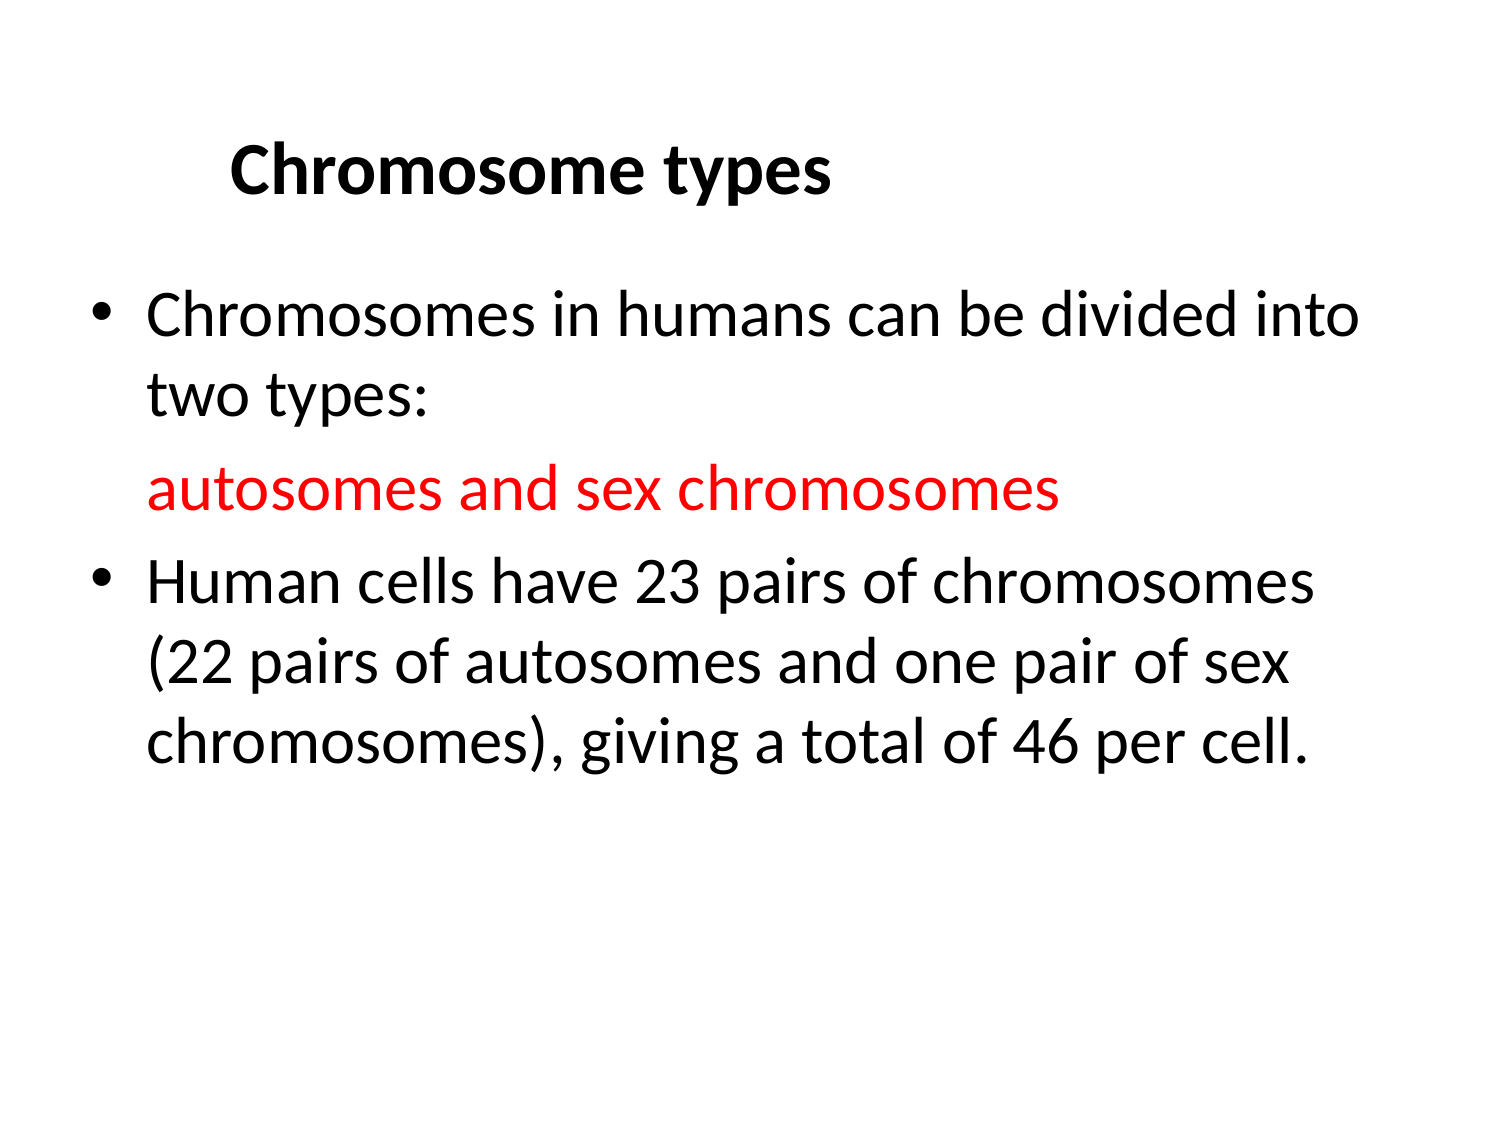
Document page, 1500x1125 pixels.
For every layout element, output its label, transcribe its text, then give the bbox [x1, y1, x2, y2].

list Chromosomes in humans can be divided into two types: autosomes and sex chromosomes Human cells have 23 pairs of chromosomes (22 pairs of autosomes and one pair of sex chromosomes), giving a total of 46 per cell. [75, 262, 1425, 1005]
text_box Chromosome types [215, 112, 849, 218]
